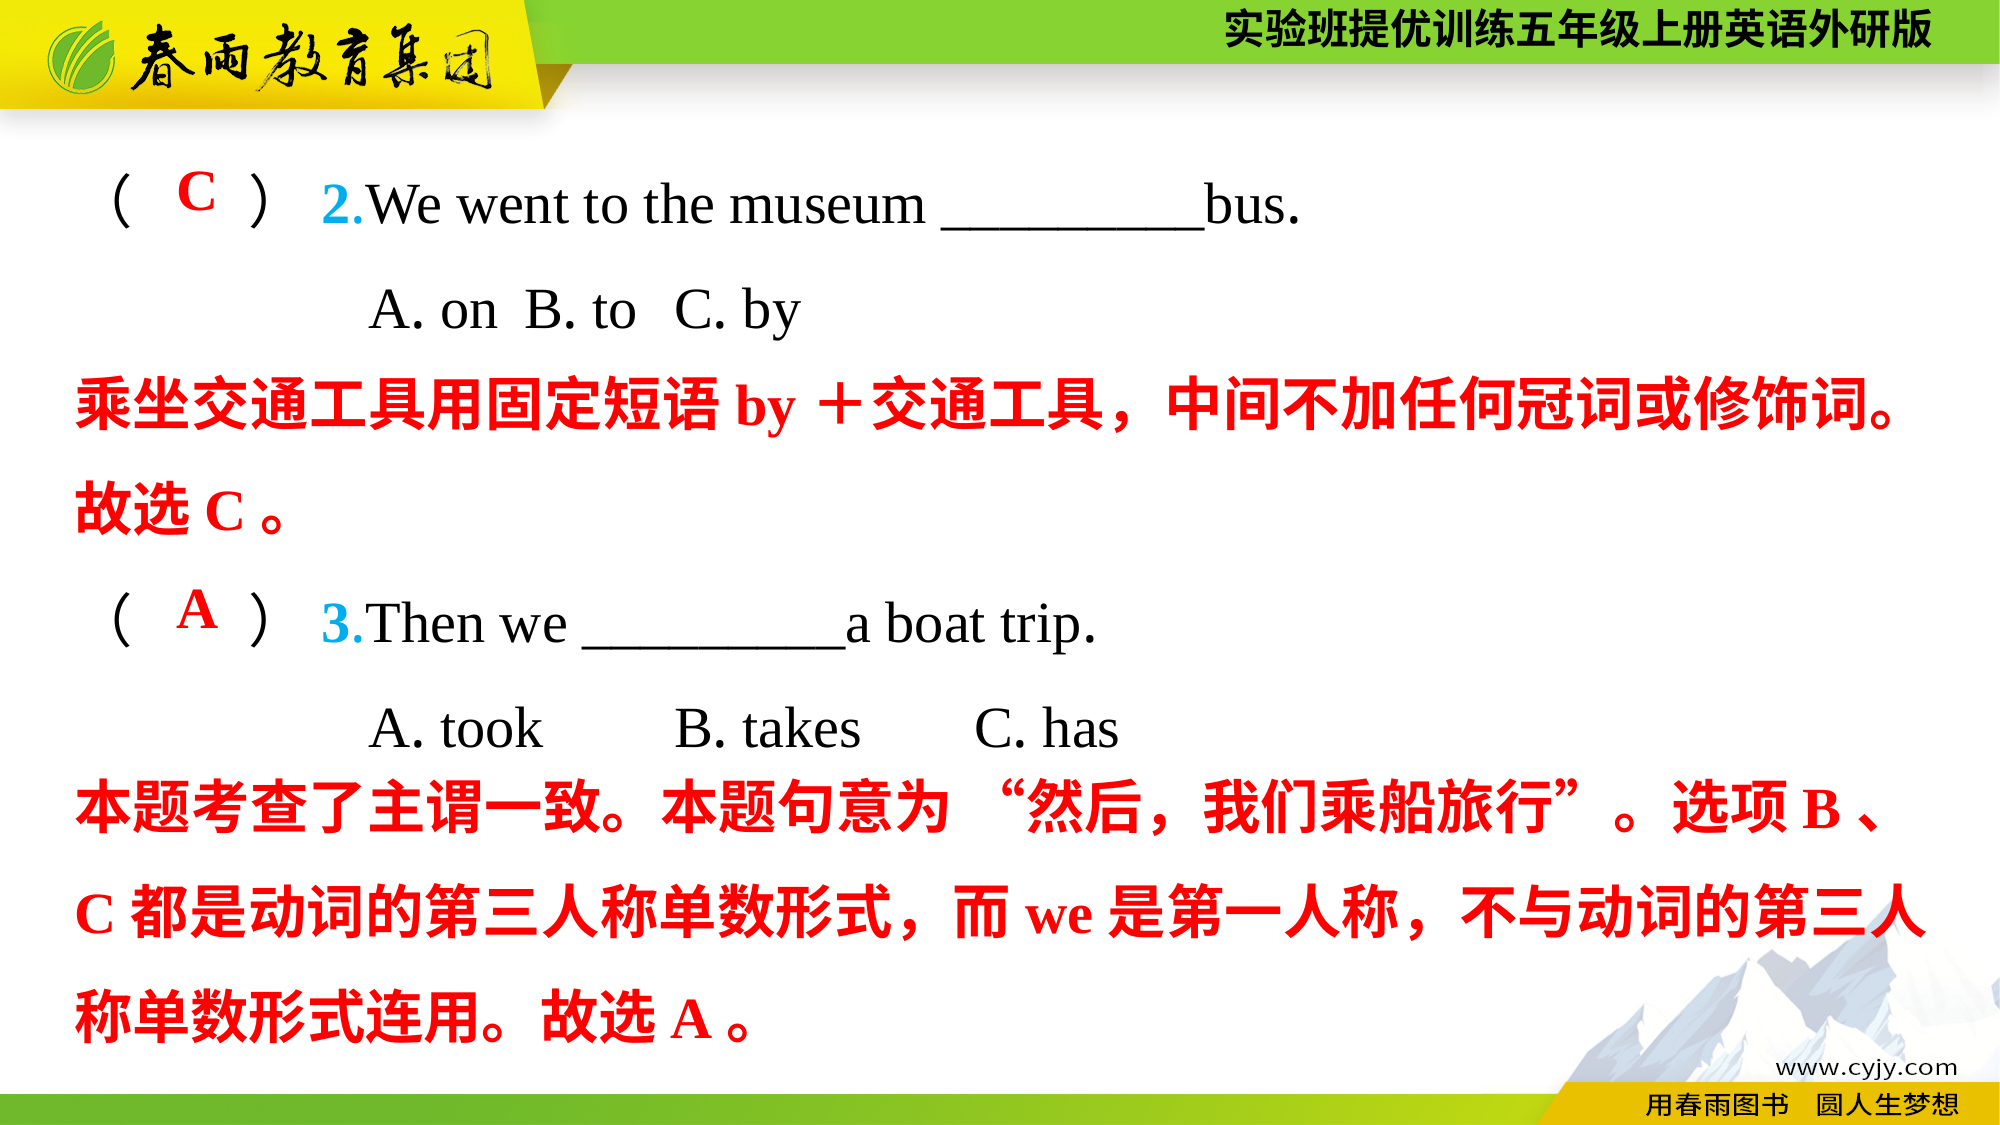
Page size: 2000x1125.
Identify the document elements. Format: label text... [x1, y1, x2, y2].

list （ ）2.We went to the museum _________bus. A. on B. to C. by （ ）3.Then we _________a boat trip. A. took B. takes C. has [59, 122, 1944, 325]
text_box C [161, 144, 234, 230]
picture [0, 0, 2000, 1125]
text_box 乘坐交通工具用固定短语by＋交通工具，中间不加任何冠词或修饰词。故选C。 [59, 325, 1944, 550]
list （ ）2.We went to the museum _________bus. A. on B. to C. by （ ）3.Then we _________a boat trip. A. took B. takes C. has [59, 550, 1944, 727]
text_box A [161, 562, 234, 648]
text_box 本题考查了主谓一致。本题句意为 “然后，我们乘船旅行”。选项B、C都是动词的第三人称单数形式，而we是第一人称，不与动词的第三人称单数形式连用。故选A。 [59, 727, 1944, 1058]
